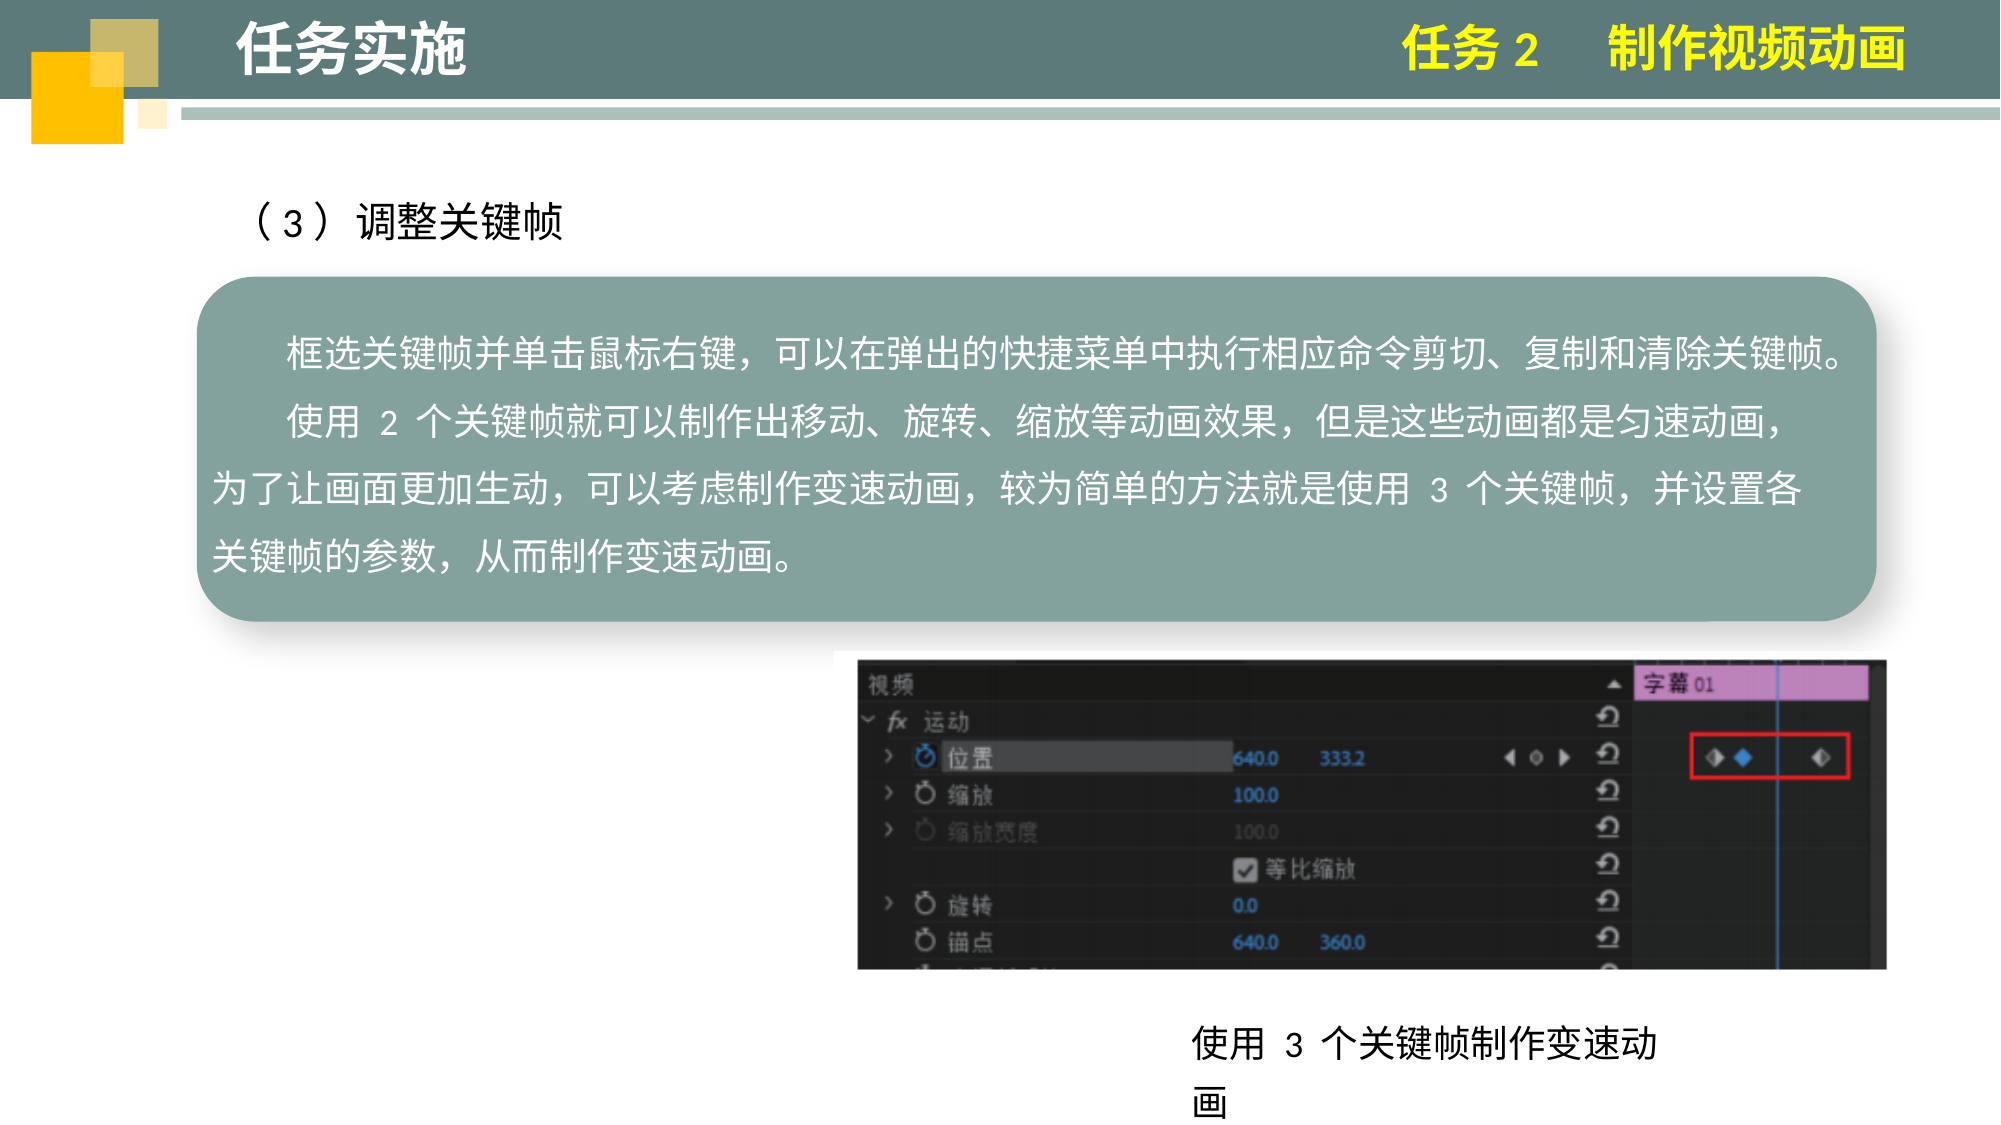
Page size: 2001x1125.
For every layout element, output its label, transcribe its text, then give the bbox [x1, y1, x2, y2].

picture [834, 651, 1902, 983]
text_box 使用 3 个关键帧制作变速动画 [1177, 999, 1709, 1125]
text_box （3）调整关键帧 [140, 162, 1142, 253]
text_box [0, 0, 2000, 145]
text_box [201, 276, 1877, 622]
text_box 框选关键帧并单击鼠标右键，可以在弹出的快捷菜单中执行相应命令剪切、复制和清除关键帧。 使用 2 个关键帧就可以制作出移动、旋转、缩放等动画效果，但是这些动画都是匀速动画，为了让画面更加生动，可以考虑制作变速动画，较为简单的方法就是使用 3 个关键帧，并设置各关键帧的参数，从而制作变速动画。 [197, 300, 1854, 586]
